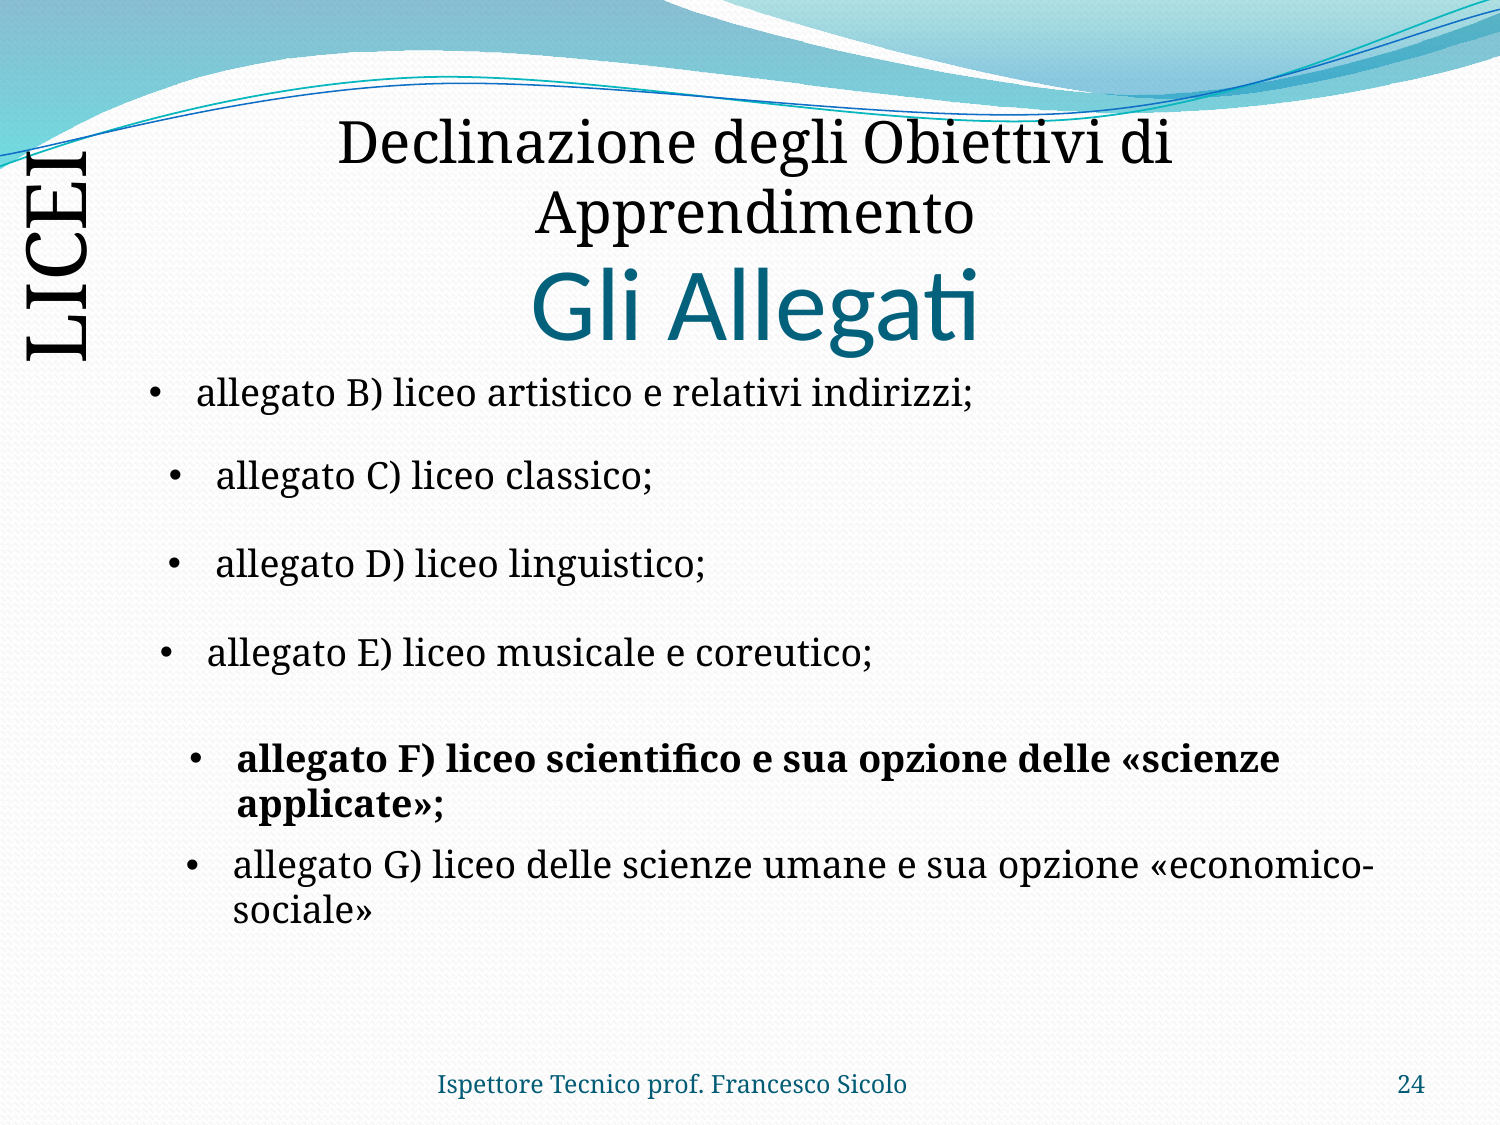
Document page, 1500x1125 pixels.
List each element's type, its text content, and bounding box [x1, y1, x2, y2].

slide_number 24 [1299, 1042, 1425, 1103]
text_box LICEI [0, 0, 111, 516]
title Gli Allegati [111, 174, 1438, 362]
text_box allegato C) liceo classico; [154, 444, 679, 505]
text_box Declinazione degli Obiettivi di Apprendimento [112, 97, 1400, 253]
text_box allegato E) liceo musicale e coreutico; [145, 621, 899, 682]
text_box allegato G) liceo delle scienze umane e sua opzione «economico-sociale» [171, 834, 1424, 939]
footer Ispettore Tecnico prof. Francesco Sicolo [437, 1042, 988, 1103]
text_box allegato F) liceo scientifico e sua opzione delle «scienze applicate»; [174, 727, 1447, 833]
text_box allegato D) liceo linguistico; [153, 532, 731, 592]
text_box allegato B) liceo artistico e relativi indirizzi; [134, 361, 1000, 422]
